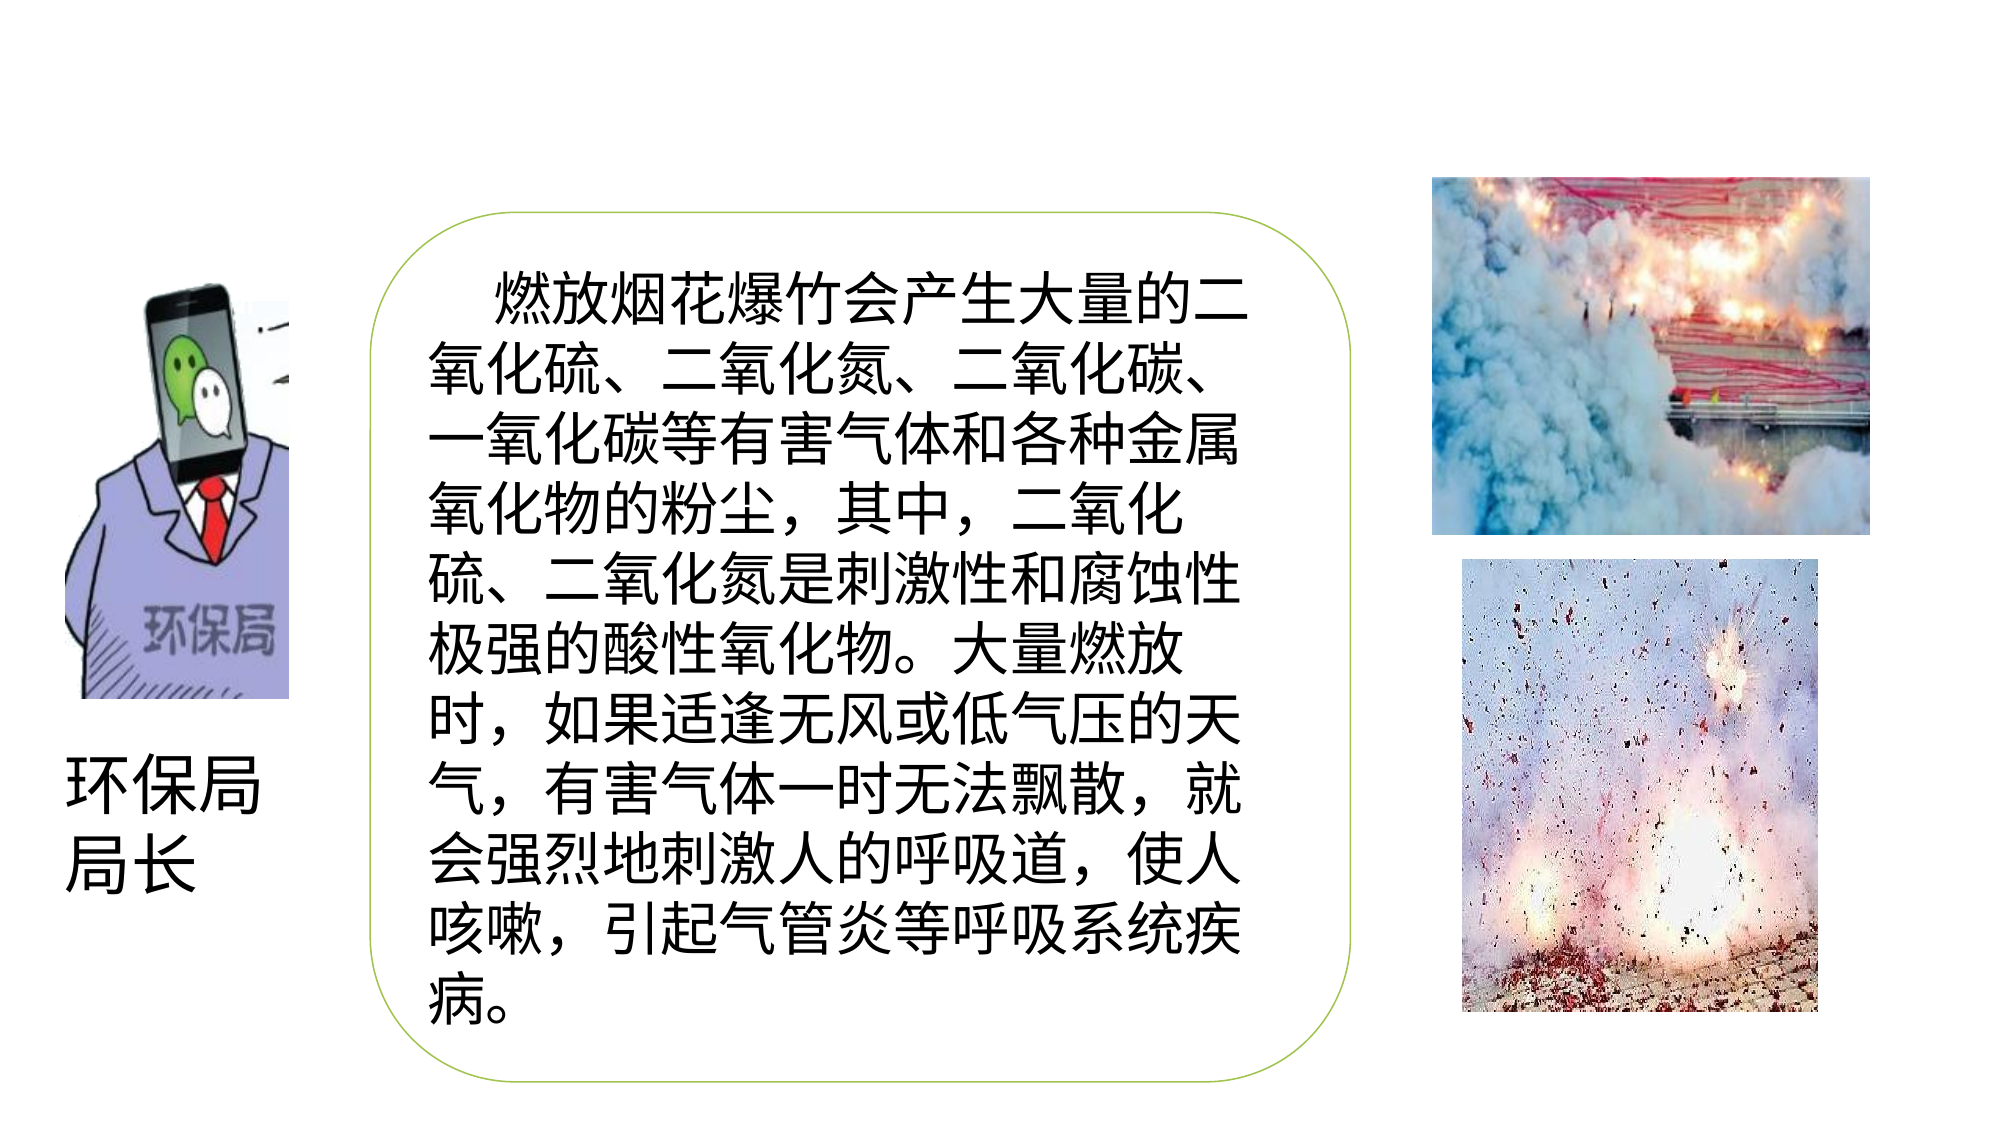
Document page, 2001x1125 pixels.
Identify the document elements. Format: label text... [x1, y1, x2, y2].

picture [1462, 559, 1818, 1013]
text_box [49, 277, 341, 829]
text_box 燃放烟花爆竹会产生大量的二氧化硫、二氧化氮、二氧化碳、一氧化碳等有害气体和各种金属氧化物的粉尘，其中，二氧化硫、二氧化氮是刺激性和腐蚀性极强的酸性氧化物。大量燃放时，如果适逢无风或低气压的天气，有害气体一时无法飘散，就会强烈地刺激人的呼吸道，使人咳嗽，引起气管炎等呼吸系统疾病。 [370, 212, 1351, 1082]
picture [1432, 177, 1871, 535]
